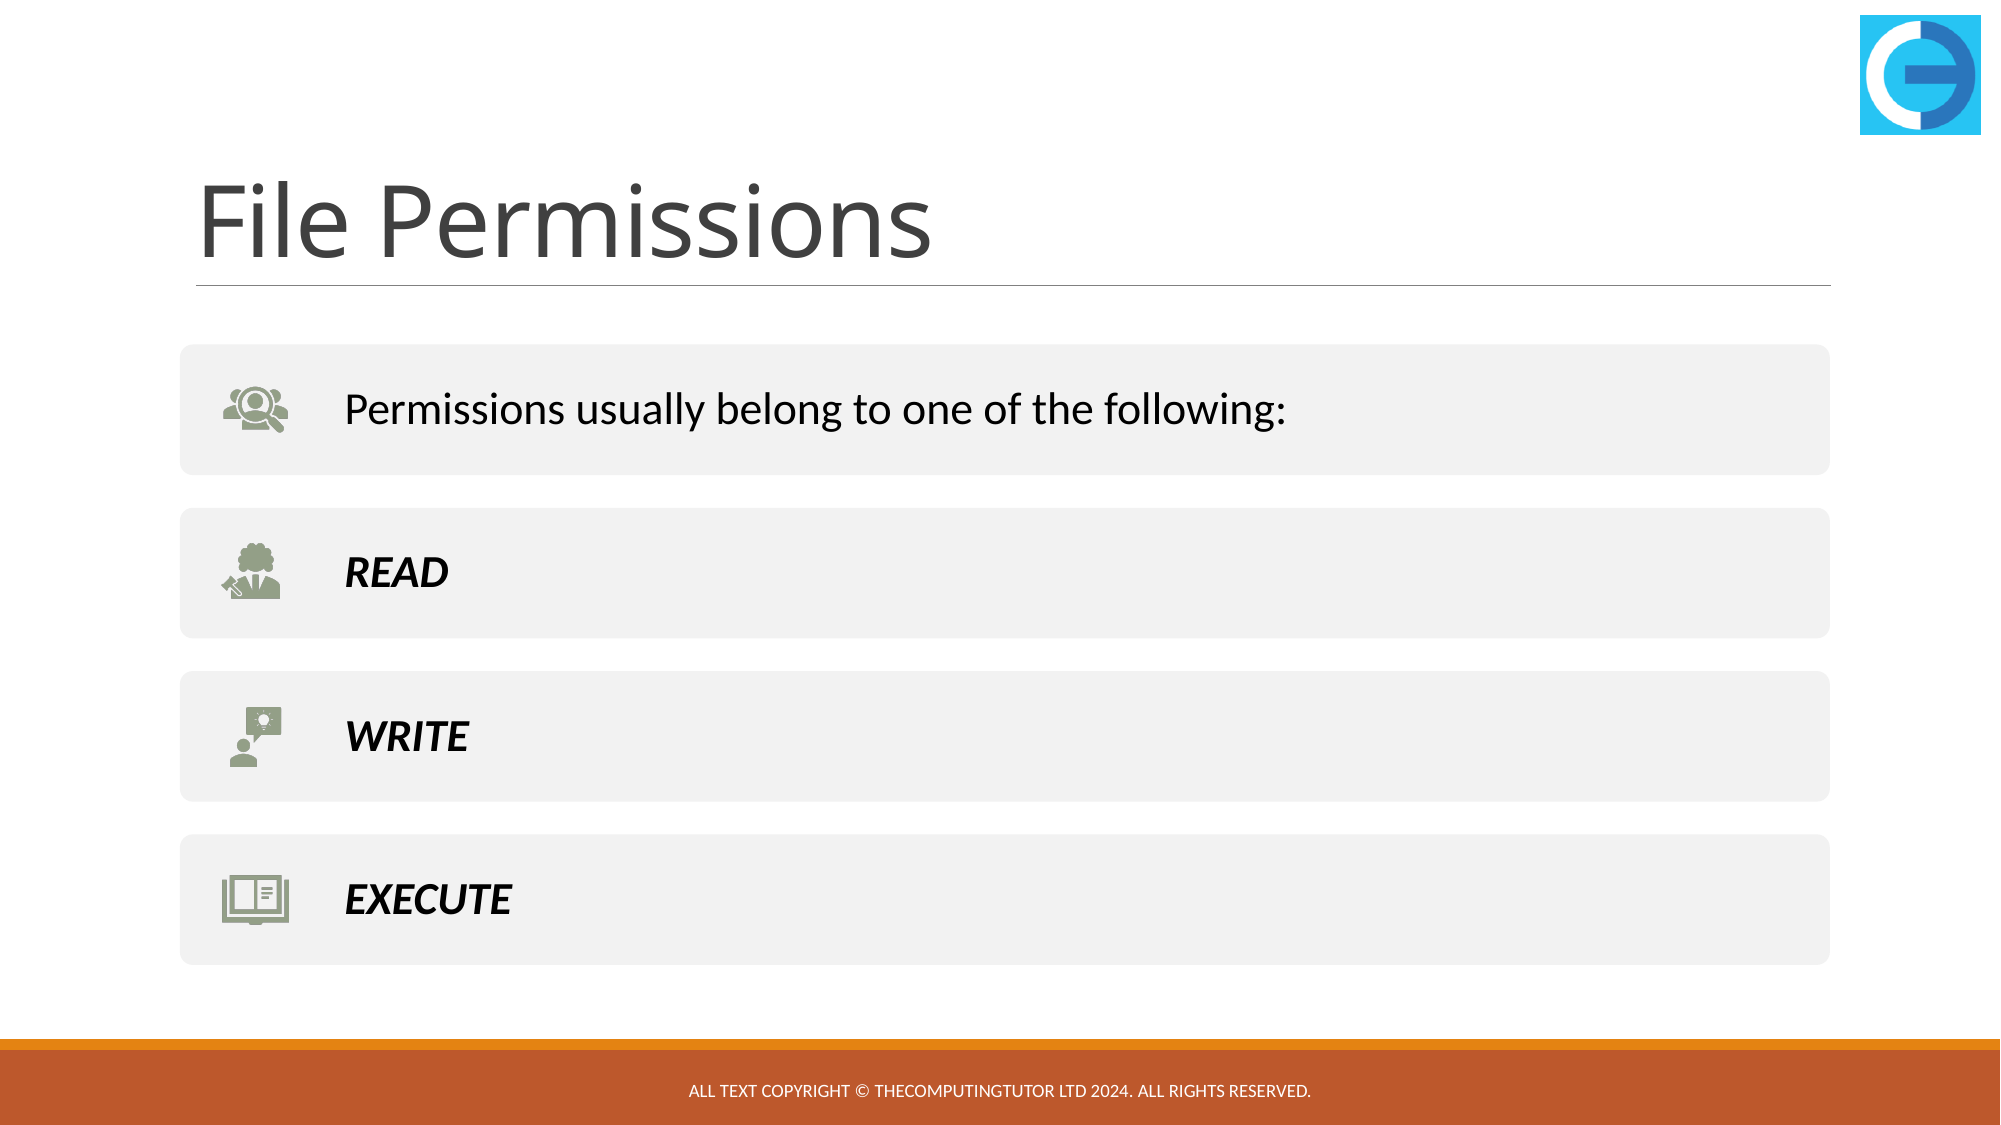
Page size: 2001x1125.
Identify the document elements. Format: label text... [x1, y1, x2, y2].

footer All text copyright © TheComputingTutor Ltd 2024. All rights Reserved. [604, 1059, 1396, 1120]
picture [1860, 15, 1981, 135]
title File Permissions [180, 47, 1830, 285]
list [179, 343, 1831, 966]
